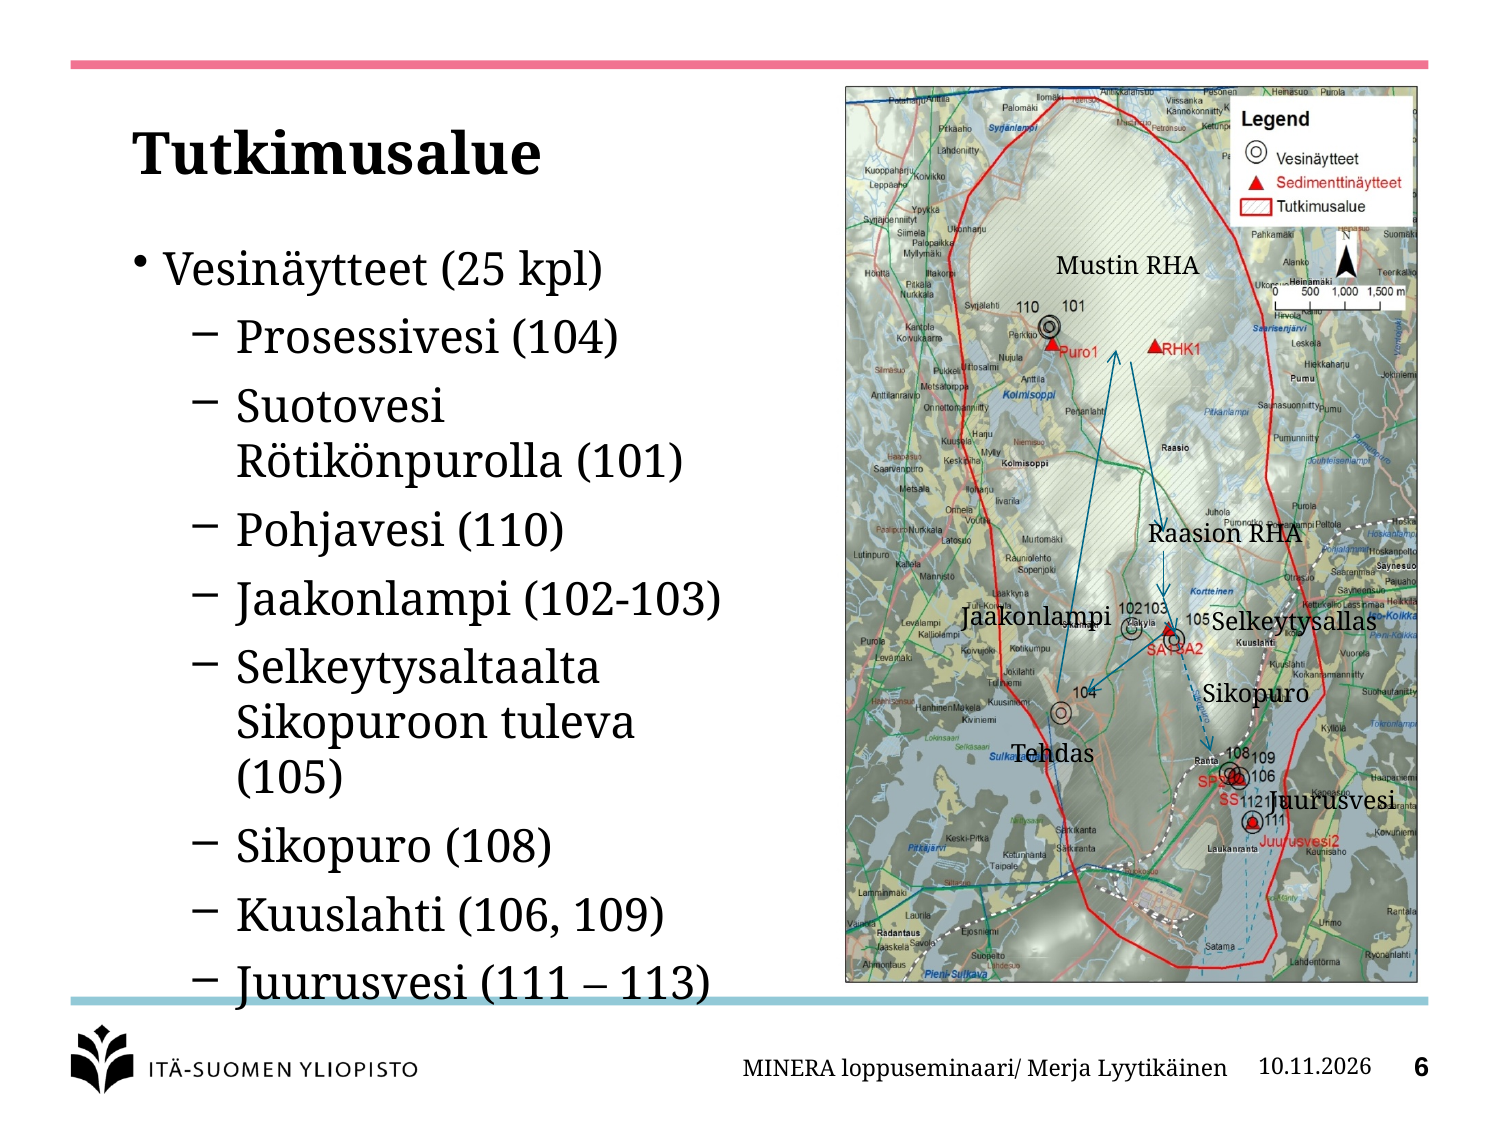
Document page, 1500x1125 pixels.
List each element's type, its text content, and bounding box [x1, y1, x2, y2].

list Vesinäytteet (25 kpl) Prosessivesi (104) Suotovesi Rötikönpurolla (101) Pohjavesi (110) Jaakonlampi (102-103) Selkeytysaltaalta Sikopuroon tuleva (105) Sikopuro (108) Kuuslahti (106, 109) Juurusvesi (111 – 113) [117, 231, 762, 988]
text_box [1056, 349, 1117, 693]
footer MINERA loppuseminaari/ Merja Lyytikäinen [500, 1046, 1229, 1089]
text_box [1174, 633, 1211, 752]
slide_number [1229, 1046, 1369, 1089]
slide_number 6 [1369, 1046, 1430, 1089]
picture [70, 1024, 422, 1094]
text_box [1130, 361, 1164, 533]
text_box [1163, 597, 1176, 634]
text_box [1086, 633, 1164, 693]
picture [808, 77, 1453, 987]
title Tutkimusalue [117, 107, 803, 274]
